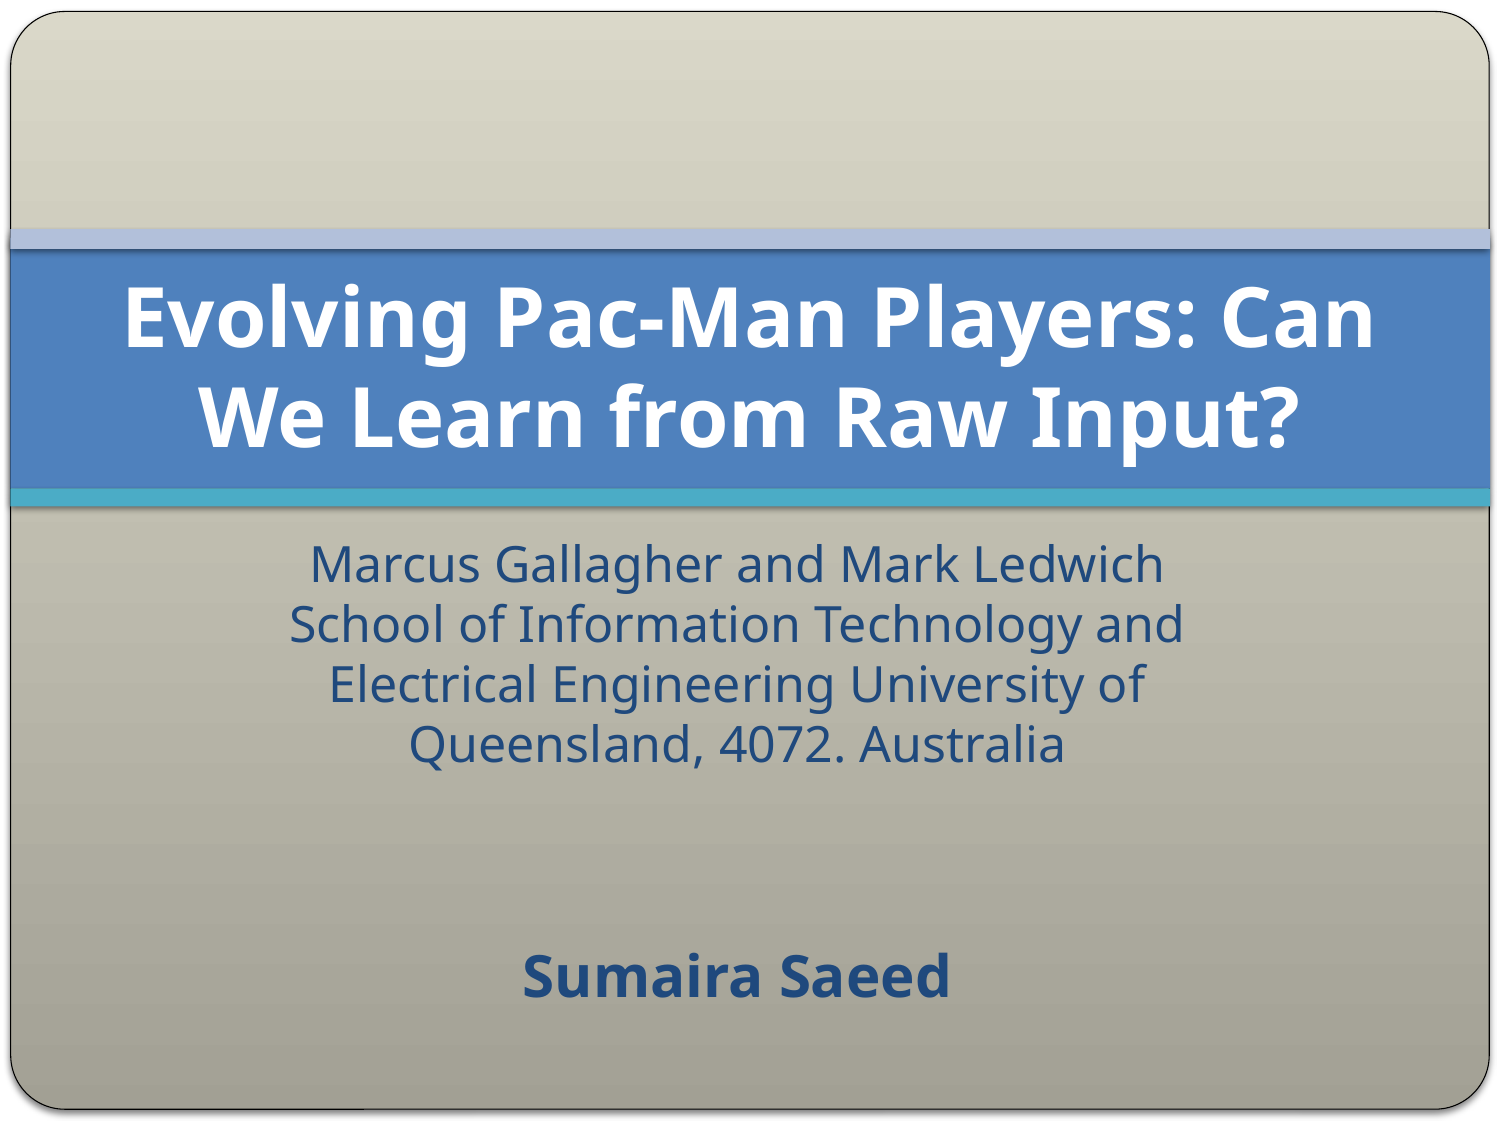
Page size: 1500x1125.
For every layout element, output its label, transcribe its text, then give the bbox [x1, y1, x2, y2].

title Evolving Pac-Man Players: Can We Learn from Raw Input? [75, 247, 1425, 489]
subtitle Marcus Gallagher and Mark Ledwich School of Information Technology and Electrical Engineering University of Queensland, 4072. Australia Sumaira Saeed [212, 525, 1263, 738]
